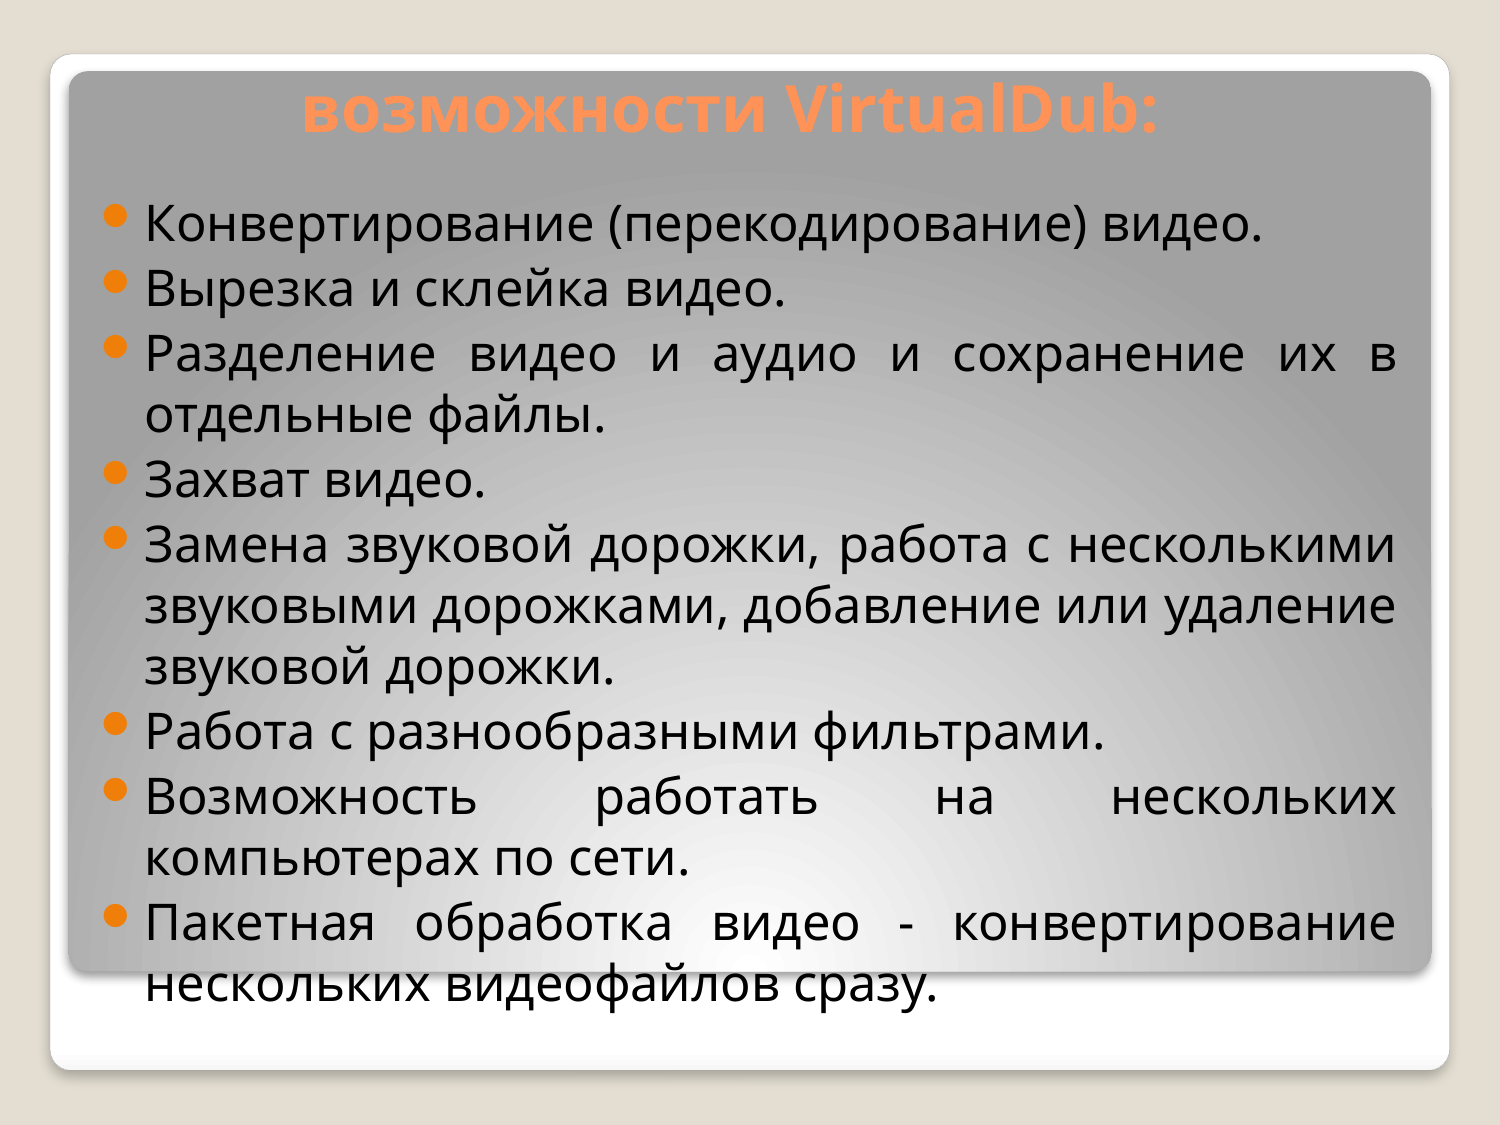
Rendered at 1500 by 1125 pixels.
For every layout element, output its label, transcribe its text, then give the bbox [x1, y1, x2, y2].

list Конвертирование (перекодирование) видео. Вырезка и склейка видео. Разделение видео и аудио и сохранение их в отдельные файлы. Захват видео. Замена звуковой дорожки, работа с несколькими звуковыми дорожками, добавление или удаление звуковой дорожки. Работа с разнообразными фильтрами. Возможность работать на нескольких компьютерах по сети. Пакетная обработка видео - конвертирование нескольких видеофайлов сразу. [70, 175, 1413, 1032]
title возможности VirtualDub: [58, 58, 1402, 232]
